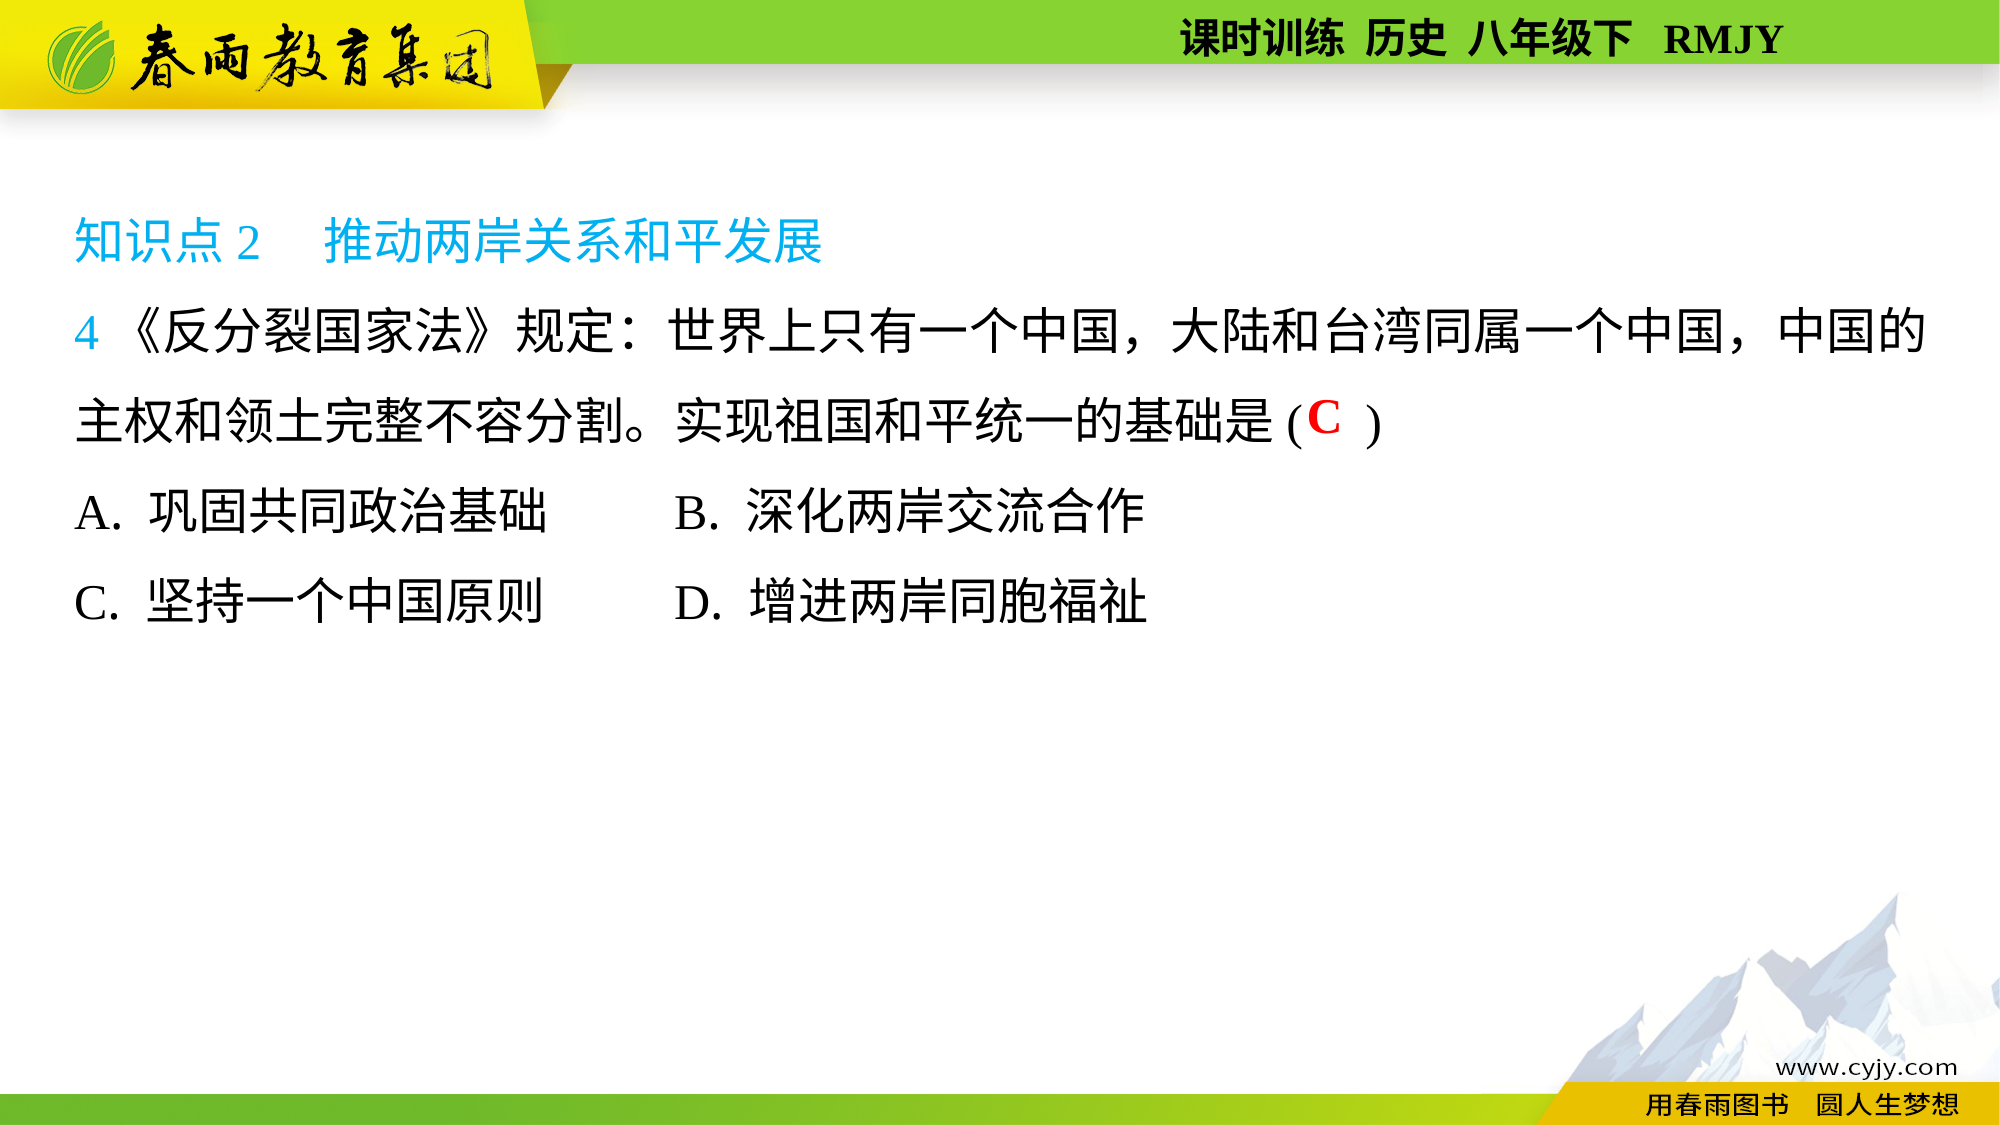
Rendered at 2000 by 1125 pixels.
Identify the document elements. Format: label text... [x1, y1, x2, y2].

text_box C [1291, 376, 1358, 452]
picture [0, 0, 2000, 1125]
list 知识点2 推动两岸关系和平发展 4《反分裂国家法》规定：世界上只有一个中国，大陆和台湾同属一个中国，中国的主权和领土完整不容分割。实现祖国和平统一的基础是( ) A. 巩固共同政治基础 B. 深化两岸交流合作 C. 坚持一个中国原则 D. 增进两岸同胞福祉 [59, 172, 1944, 642]
